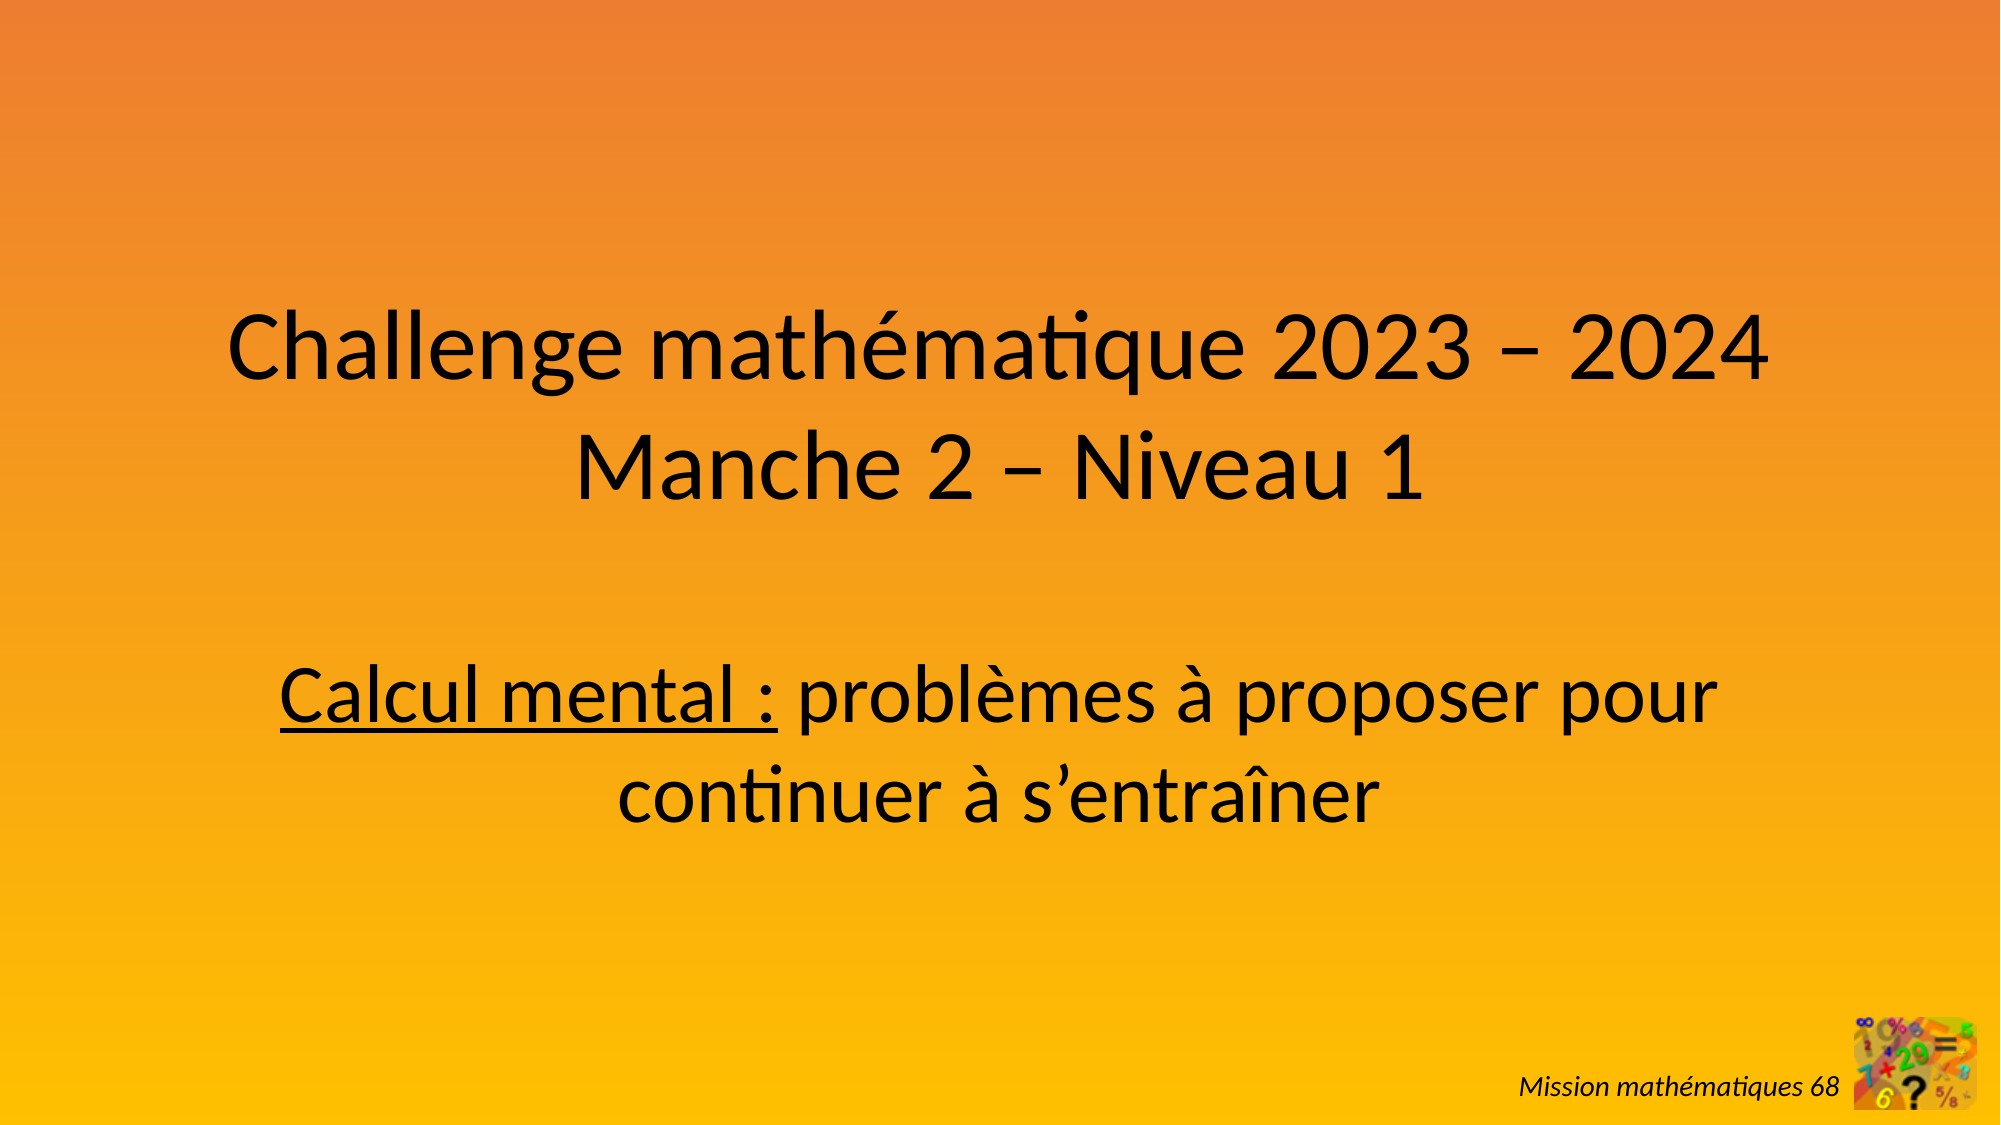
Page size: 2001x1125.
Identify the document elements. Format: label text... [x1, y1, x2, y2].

text_box Challenge mathématique 2023 – 2024 Manche 2 – Niveau 1 Calcul mental : problèmes à proposer pour continuer à s’entraîner [174, 272, 1826, 847]
picture [1854, 1017, 1977, 1110]
text_box Mission mathématiques 68 [1501, 1059, 1854, 1110]
